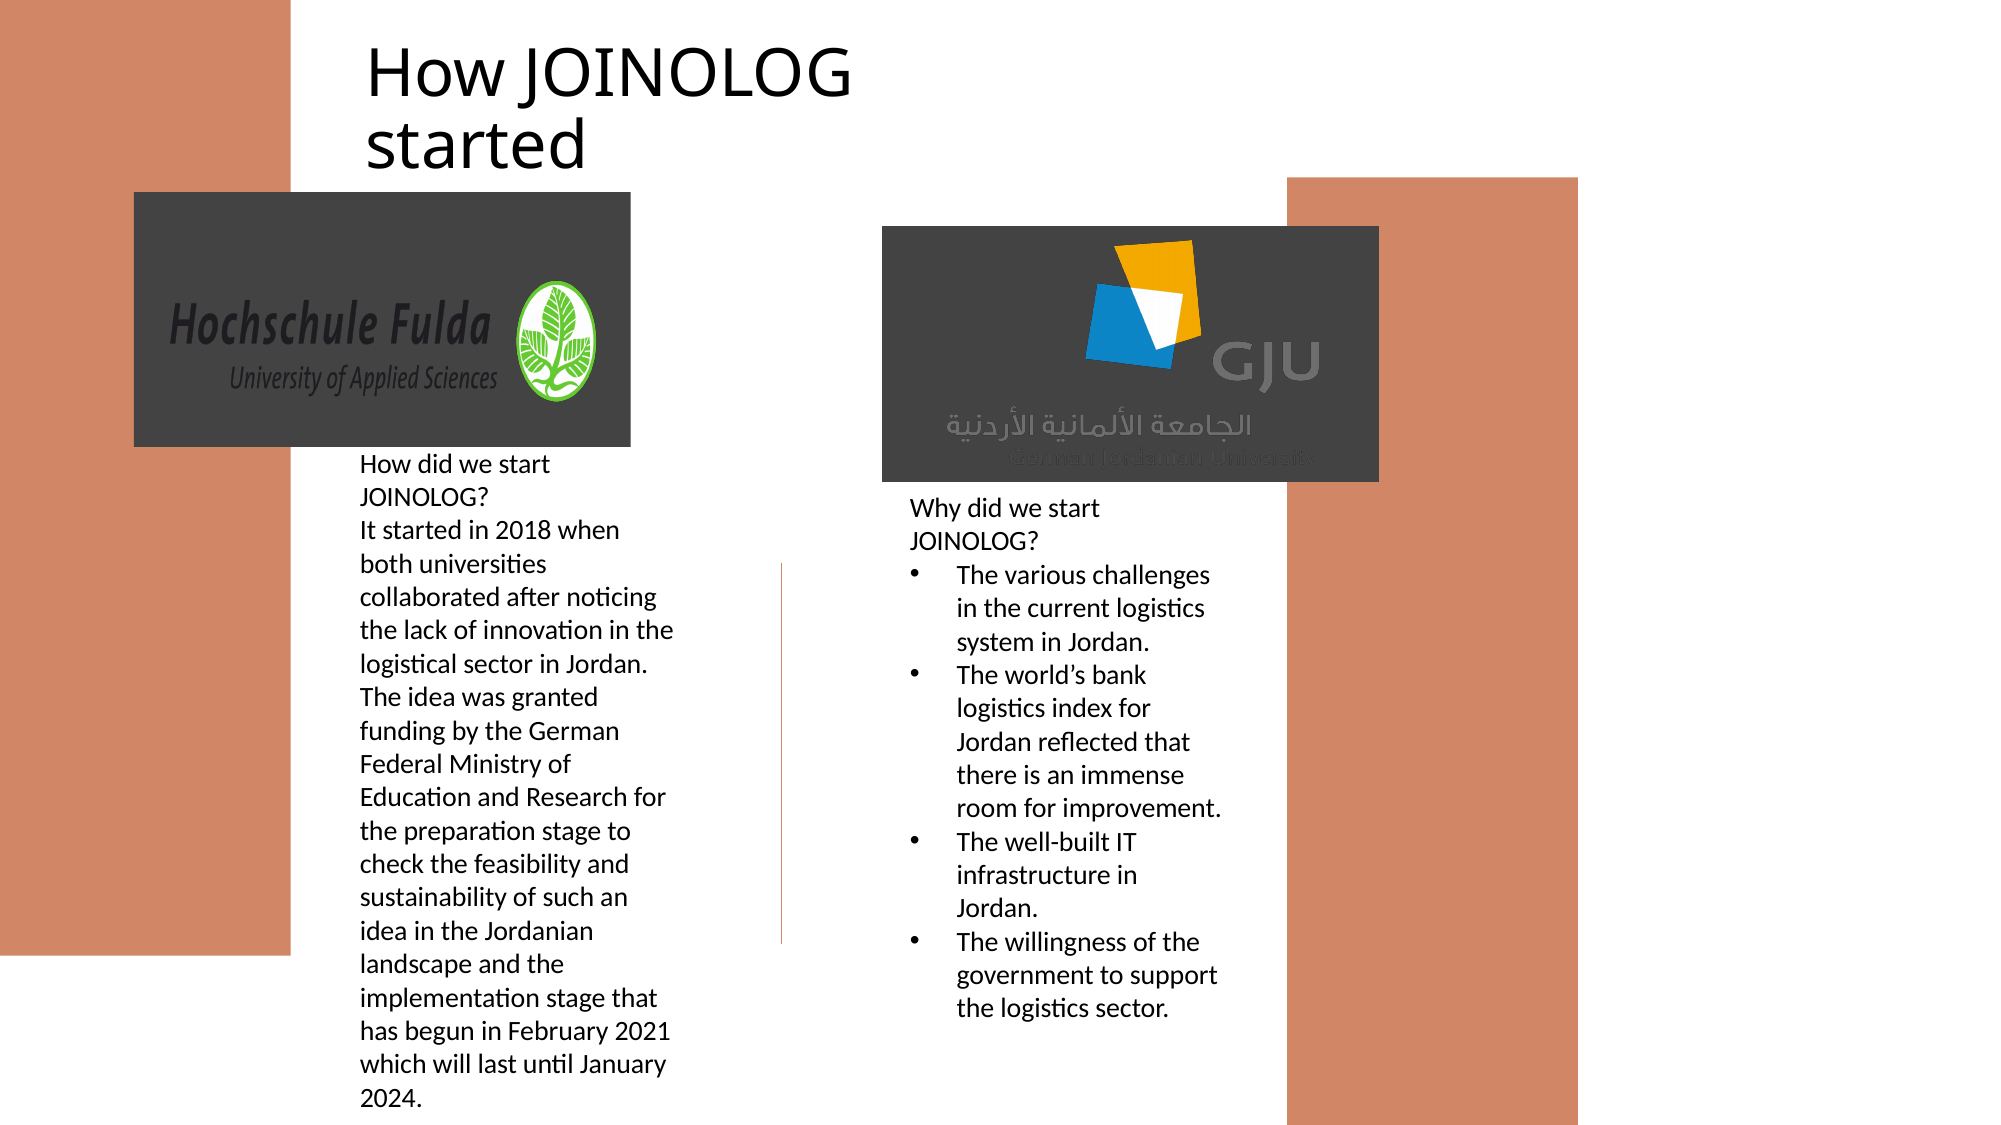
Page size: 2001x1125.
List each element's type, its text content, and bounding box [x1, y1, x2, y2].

subtitle Why did we start JOINOLOG? The various challenges in the current logistics system in Jordan. The world’s bank logistics index for Jordan reflected that there is an immense room for improvement. The well-built IT infrastructure in Jordan. The willingness of the government to support the logistics sector. [889, 469, 1246, 1125]
subtitle How did we start JOINOLOG? It started in 2018 when both universities collaborated after noticing the lack of innovation in the logistical sector in Jordan. The idea was granted funding by the German Federal Ministry of Education and Research for the preparation stage to check the feasibility and sustainability of such an idea in the Jordanian landscape and the implementation stage that has begun in February 2021 which will last until January 2024. [339, 425, 696, 1122]
text_box [0, 0, 291, 956]
picture [152, 270, 613, 426]
text_box [133, 192, 631, 447]
title How JOINOLOG started [344, 51, 881, 171]
text_box [882, 226, 1379, 482]
text_box [1287, 177, 1578, 1125]
picture [946, 240, 1319, 470]
